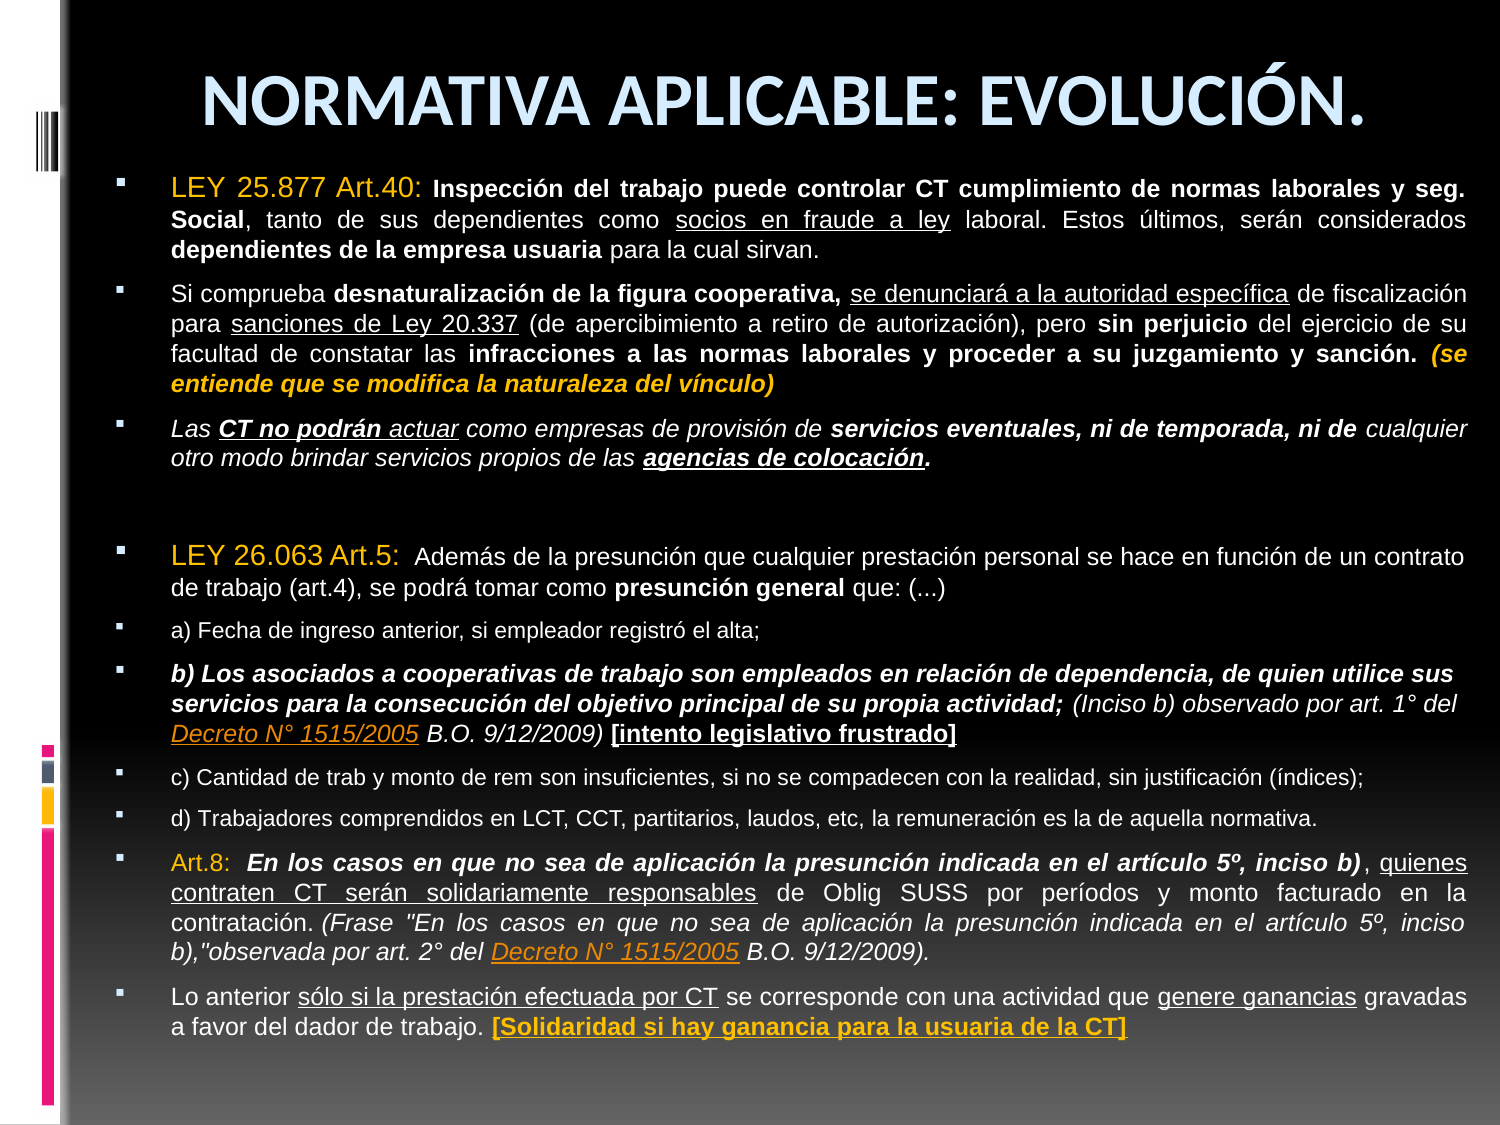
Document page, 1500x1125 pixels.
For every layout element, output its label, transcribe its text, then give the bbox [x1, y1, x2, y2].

list LEY 25.877 Art.40: Inspección del trabajo puede controlar CT cumplimiento de normas laborales y seg. Social, tanto de sus dependientes como socios en fraude a ley laboral. Estos últimos, serán considerados dependientes de la empresa usuaria para la cual sirvan. Si comprueba desnaturalización de la figura cooperativa, se denunciará a la autoridad específica de fiscalización para sanciones de Ley 20.337 (de apercibimiento a retiro de autorización), pero sin perjuicio del ejercicio de su facultad de constatar las infracciones a las normas laborales y proceder a su juzgamiento y sanción. (se entiende que se modifica la naturaleza del vínculo) Las CT no podrán actuar como empresas de provisión de servicios eventuales, ni de temporada, ni de cualquier otro modo brindar servicios propios de las agencias de colocación. LEY 26.063 Art.5: Además de la presunción que cualquier prestación personal se hace en función de un contrato de trabajo (art.4), se podrá tomar como presunción general que: (...) a) Fecha de ingreso anterior, si empleador registró el alta; b) Los asociados a cooperativas de trabajo son empleados en relación de dependencia, de quien utilice sus servicios para la consecución del objetivo principal de su propia actividad; (Inciso b) observado por art. 1° del Decreto N° 1515/2005 B.O. 9/12/2009) [intento legislativo frustrado] c) Cantidad de trab y monto de rem son insuficientes, si no se compadecen con la realidad, sin justificación (índices); d) Trabajadores comprendidos en LCT, CCT, partitarios, laudos, etc, la remuneración es la de aquella normativa. Art.8: En los casos en que no sea de aplicación la presunción indicada en el artículo 5º, inciso b), quienes contraten CT serán solidariamente responsables de Oblig SUSS por períodos y monto facturado en la contratación. (Frase "En los casos en que no sea de aplicación la presunción indicada en el artículo 5º, inciso b),"observada por art. 2° del Decreto N° 1515/2005 B.O. 9/12/2009). Lo anterior sólo si la prestación efectuada por CT se corresponde con una actividad que genere ganancias gravadas a favor del dador de trabajo. [Solidaridad si hay ganancia para la usuaria de la CT] [88, 160, 1483, 1073]
title NormATIVA Aplicable: EVOLUCIÓN. [112, 42, 1459, 143]
